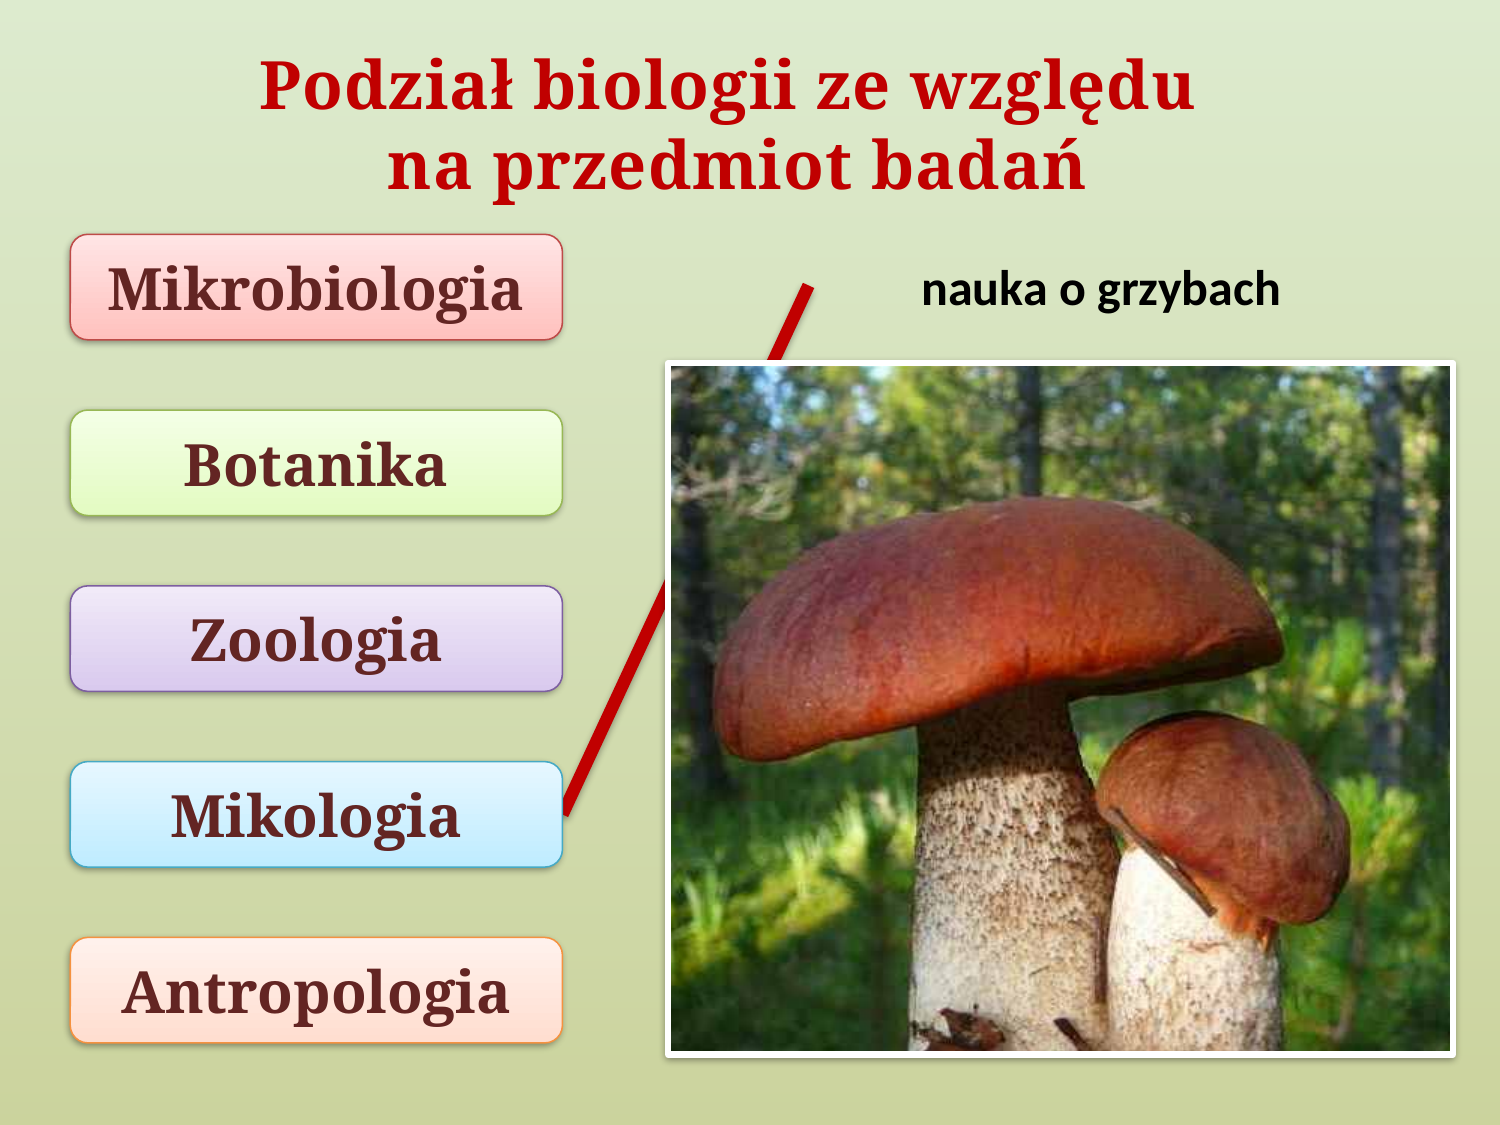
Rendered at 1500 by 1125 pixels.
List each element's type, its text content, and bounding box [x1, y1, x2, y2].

text_box Zoologia [69, 585, 557, 693]
text_box Mikologia [69, 760, 564, 868]
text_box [562, 285, 809, 815]
text_box Antropologia [69, 936, 564, 1044]
text_box [665, 360, 1456, 1058]
text_box Podział biologii ze względu na przedmiot badań [244, 35, 1232, 210]
text_box Botanika [69, 409, 557, 517]
text_box nauka o grzybach [808, 248, 1395, 323]
footer Autor: Elżbieta Jarębska [512, 1042, 988, 1103]
text_box Mikrobiologia [69, 233, 564, 341]
